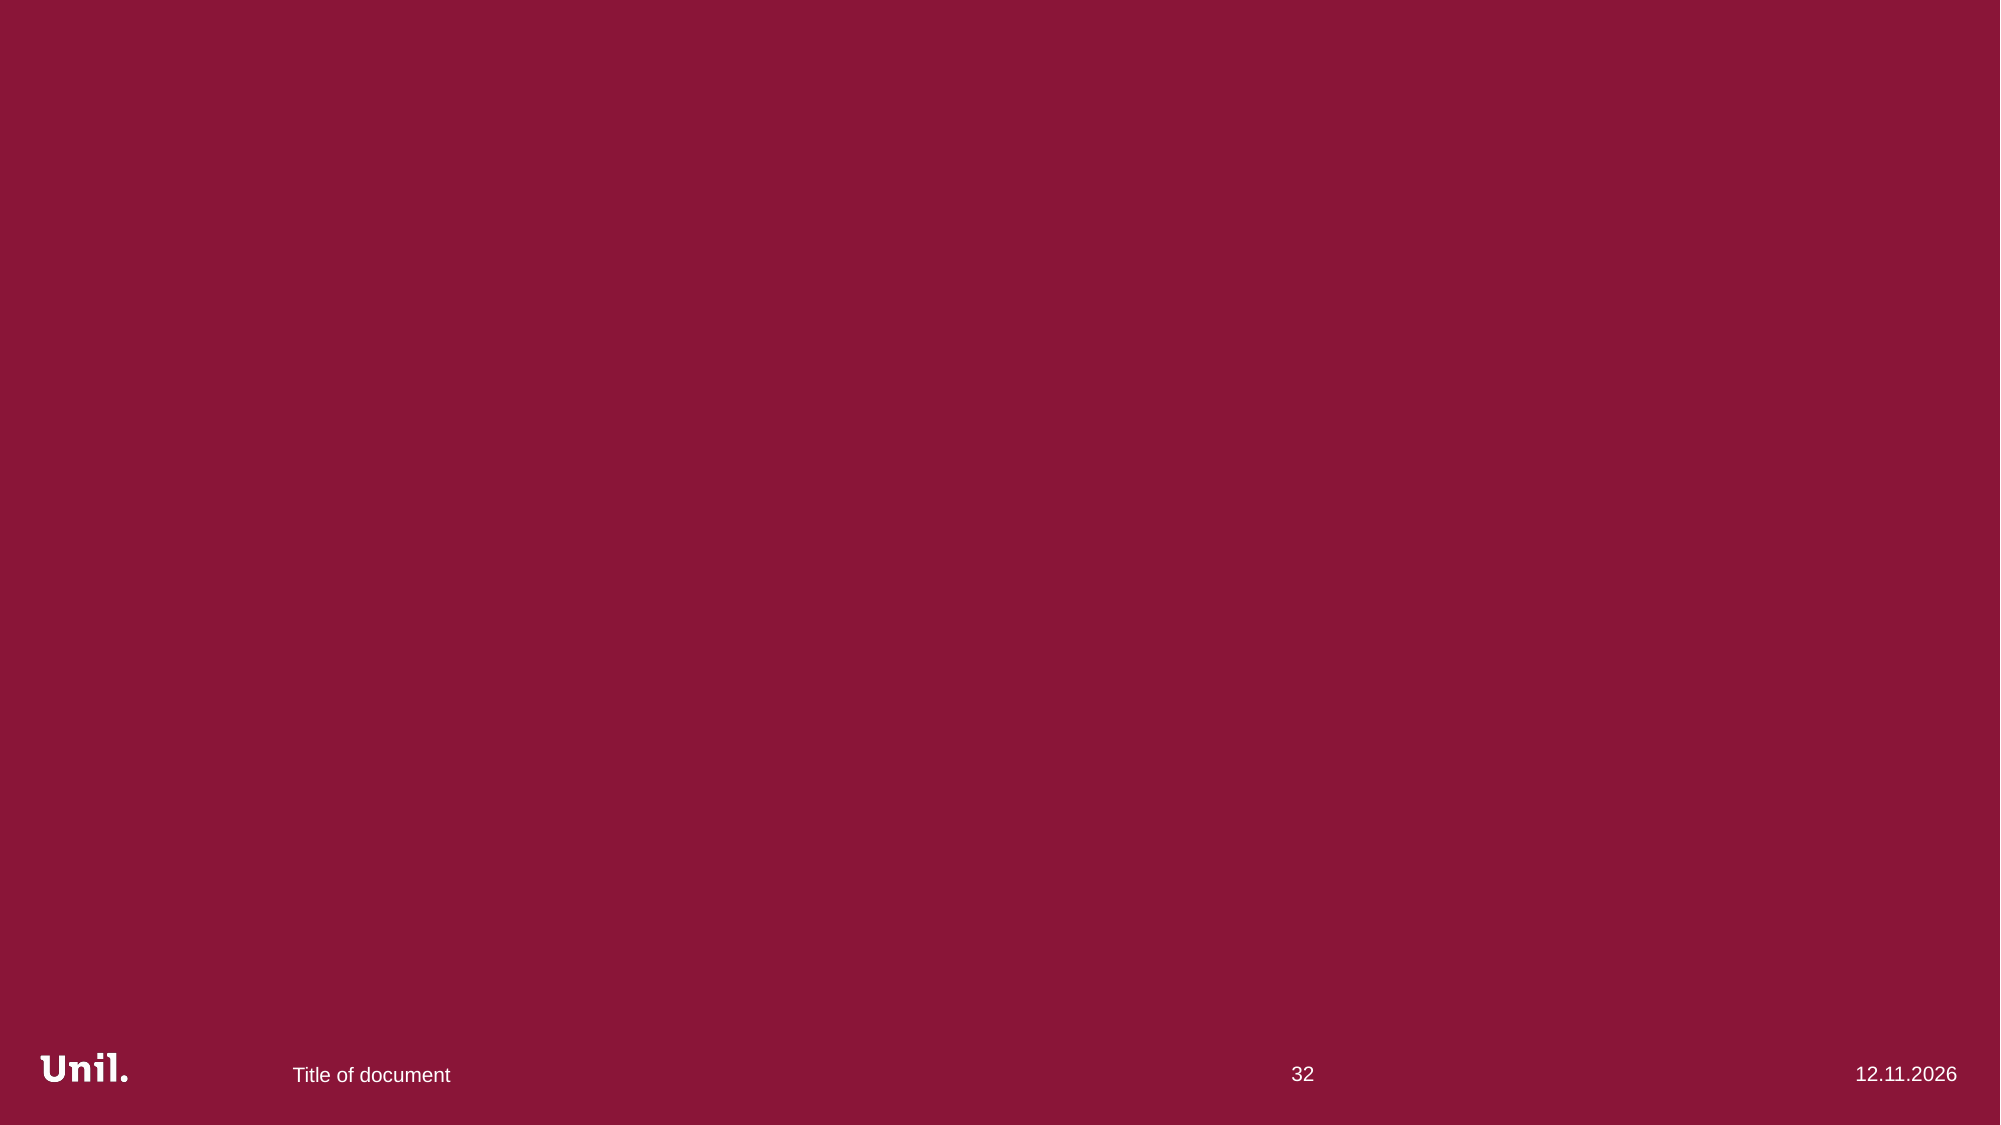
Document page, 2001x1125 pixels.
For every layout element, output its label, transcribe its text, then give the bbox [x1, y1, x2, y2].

slide_number 32 [1250, 1037, 1355, 1086]
picture [27, 1042, 141, 1095]
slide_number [1789, 1026, 1958, 1086]
footer Title of document [292, 1011, 1048, 1087]
